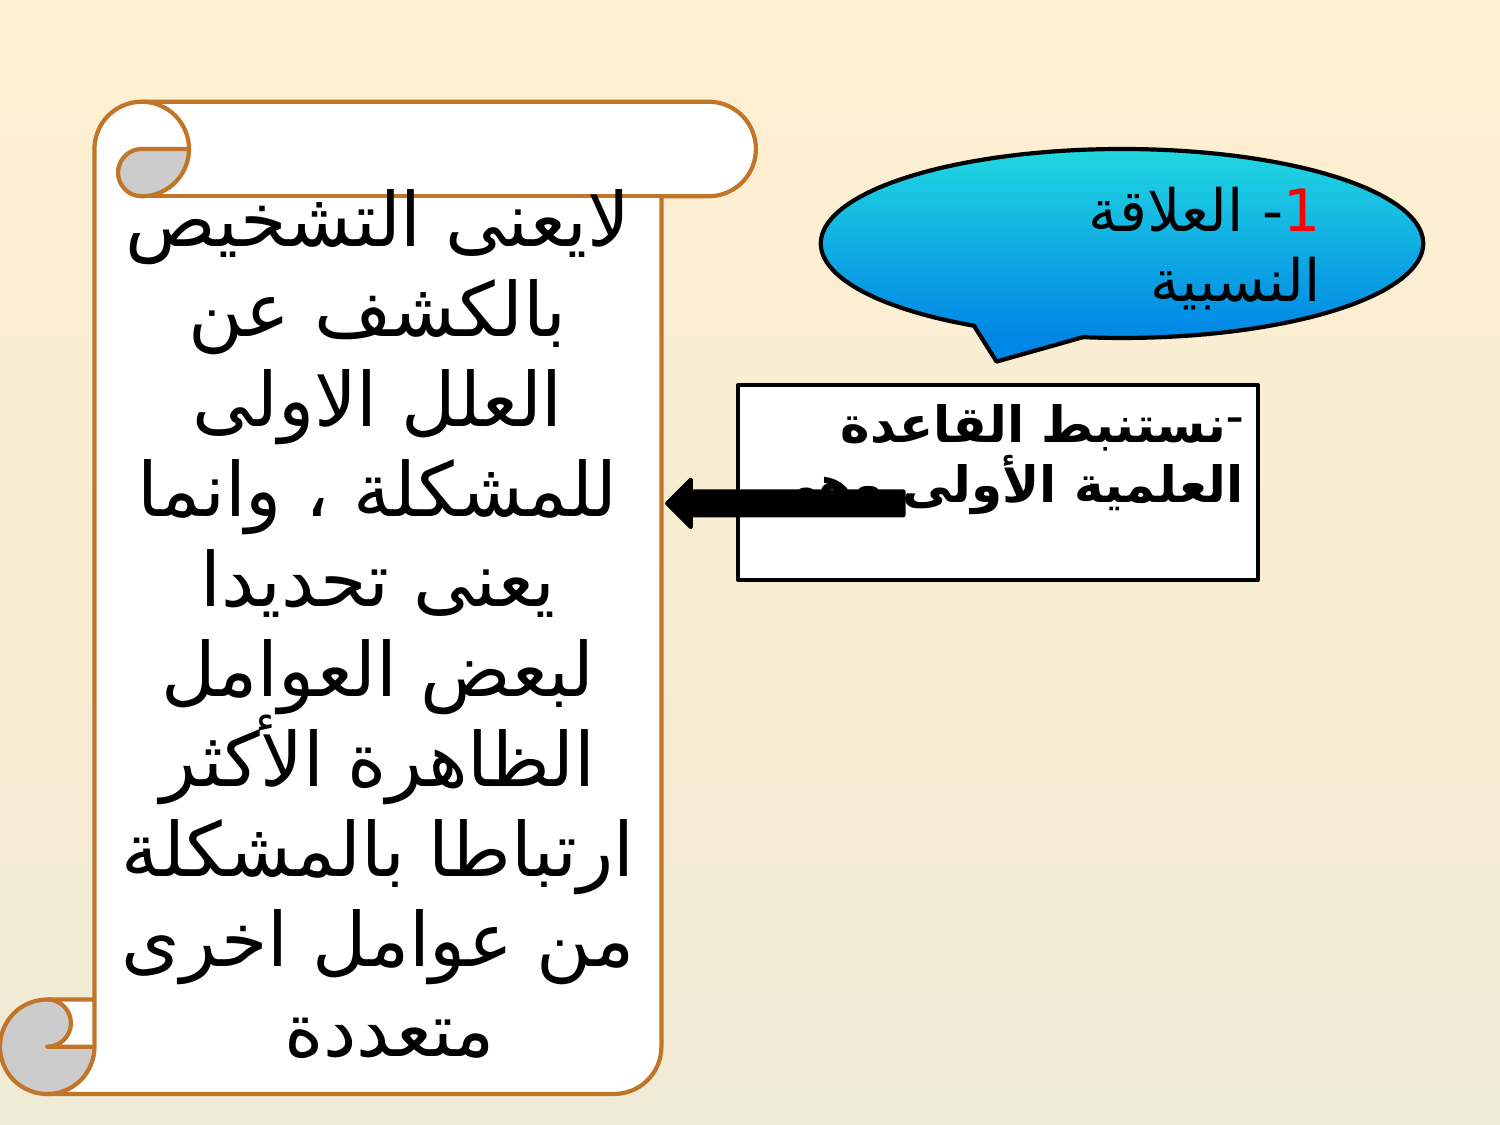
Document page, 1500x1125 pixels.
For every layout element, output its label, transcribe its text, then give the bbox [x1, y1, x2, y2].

text_box نستنبط القاعدة العلمية الأولى وهى [736, 383, 1260, 582]
text_box لايعنى التشخيص بالكشف عن العلل الاولى للمشكلة ، وانما يعنى تحديدا لبعض العوامل الظاهرة الأكثر ارتباطا بالمشكلة من عوامل اخرى متعددة [0, 99, 759, 1097]
text_box [665, 477, 906, 529]
text_box 1- العلاقة النسبية [818, 146, 1426, 364]
